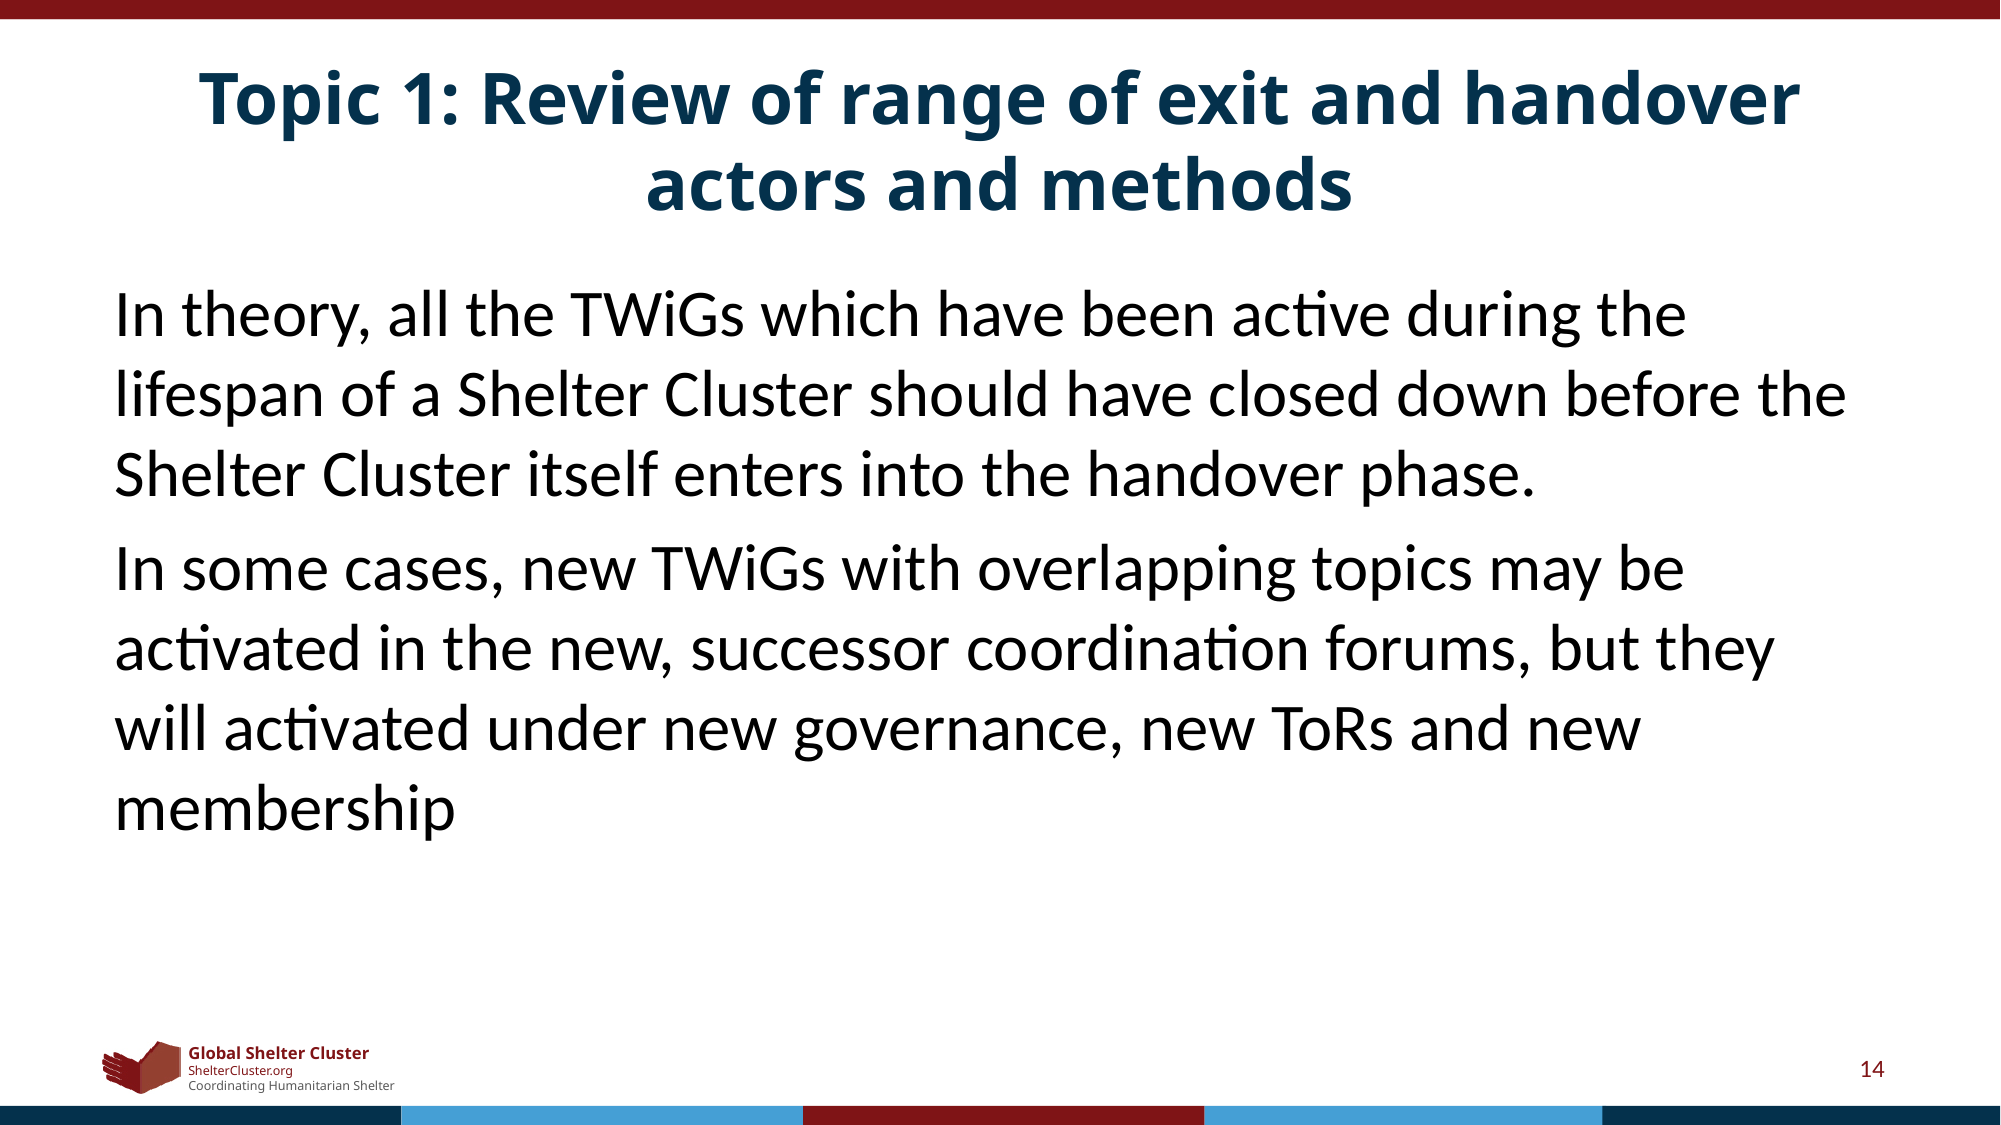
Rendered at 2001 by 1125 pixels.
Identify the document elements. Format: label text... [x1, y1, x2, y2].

list In theory, all the TWiGs which have been active during the lifespan of a Shelter Cluster should have closed down before the Shelter Cluster itself enters into the handover phase. In some cases, new TWiGs with overlapping topics may be activated in the new, successor coordination forums, but they will activated under new governance, new ToRs and new membership [99, 262, 1900, 1005]
picture [102, 1041, 181, 1094]
title Topic 1: Review of range of exit and handover actors and methods [99, 45, 1900, 233]
slide_number 14 [1433, 1037, 1900, 1098]
